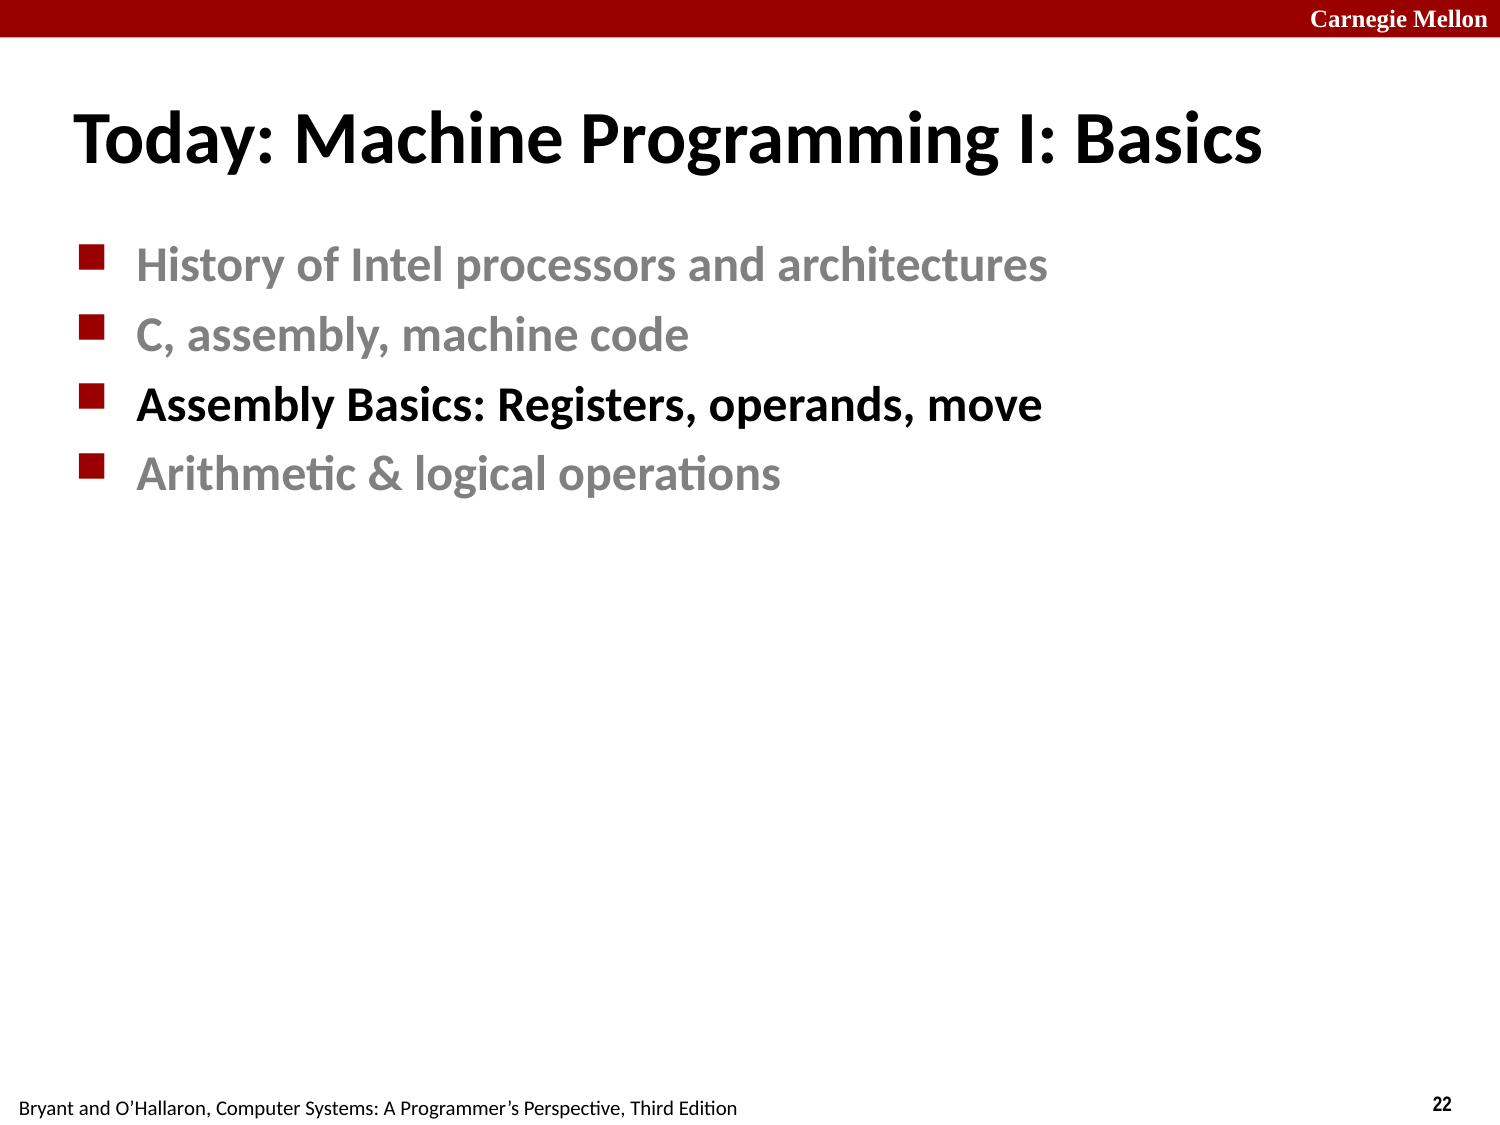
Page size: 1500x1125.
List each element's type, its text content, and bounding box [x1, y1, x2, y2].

list History of Intel processors and architectures C, assembly, machine code Assembly Basics: Registers, operands, move Arithmetic & logical operations [64, 223, 1361, 1040]
title Today: Machine Programming I: Basics [58, 71, 1305, 197]
